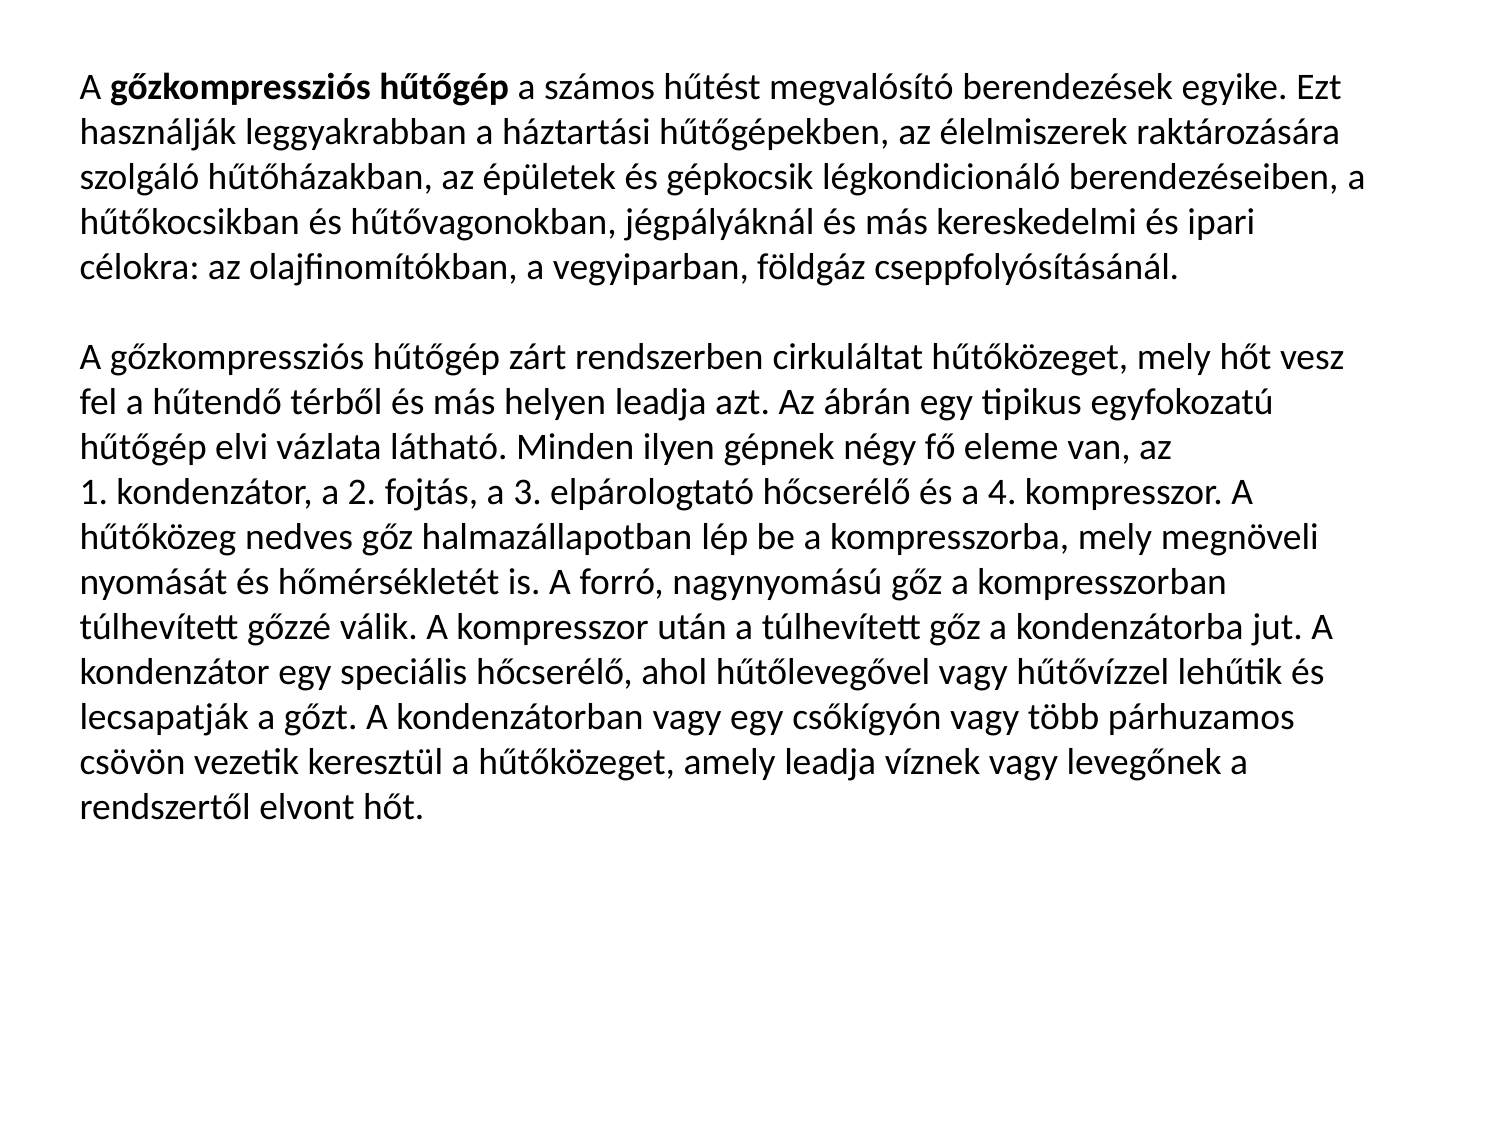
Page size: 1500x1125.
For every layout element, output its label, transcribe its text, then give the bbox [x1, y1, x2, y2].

text_box A gőzkompressziós hűtőgép a számos hűtést megvalósító berendezések egyike. Ezt használják leggyakrabban a háztartási hűtőgépekben, az élelmiszerek raktározására szolgáló hűtőházakban, az épületek és gépkocsik légkondicionáló berendezéseiben, a hűtőkocsikban és hűtővagonokban, jégpályáknál és más kereskedelmi és ipari célokra: az olajfinomítókban, a vegyiparban, földgáz cseppfolyósításánál. A gőzkompressziós hűtőgép zárt rendszerben cirkuláltat hűtőközeget, mely hőt vesz fel a hűtendő térből és más helyen leadja azt. Az ábrán egy tipikus egyfokozatú hűtőgép elvi vázlata látható. Minden ilyen gépnek négy fő eleme van, az 1. kondenzátor, a 2. fojtás, a 3. elpárologtató hőcserélő és a 4. kompresszor. A hűtőközeg nedves gőz halmazállapotban lép be a kompresszorba, mely megnöveli nyomását és hőmérsékletét is. A forró, nagynyomású gőz a kompresszorban túlhevített gőzzé válik. A kompresszor után a túlhevített gőz a kondenzátorba jut. A kondenzátor egy speciális hőcserélő, ahol hűtőlevegővel vagy hűtővízzel lehűtik és lecsapatják a gőzt. A kondenzátorban vagy egy csőkígyón vagy több párhuzamos csövön vezetik keresztül a hűtőközeget, amely leadja víznek vagy levegőnek a rendszertől elvont hőt. [64, 54, 1394, 835]
